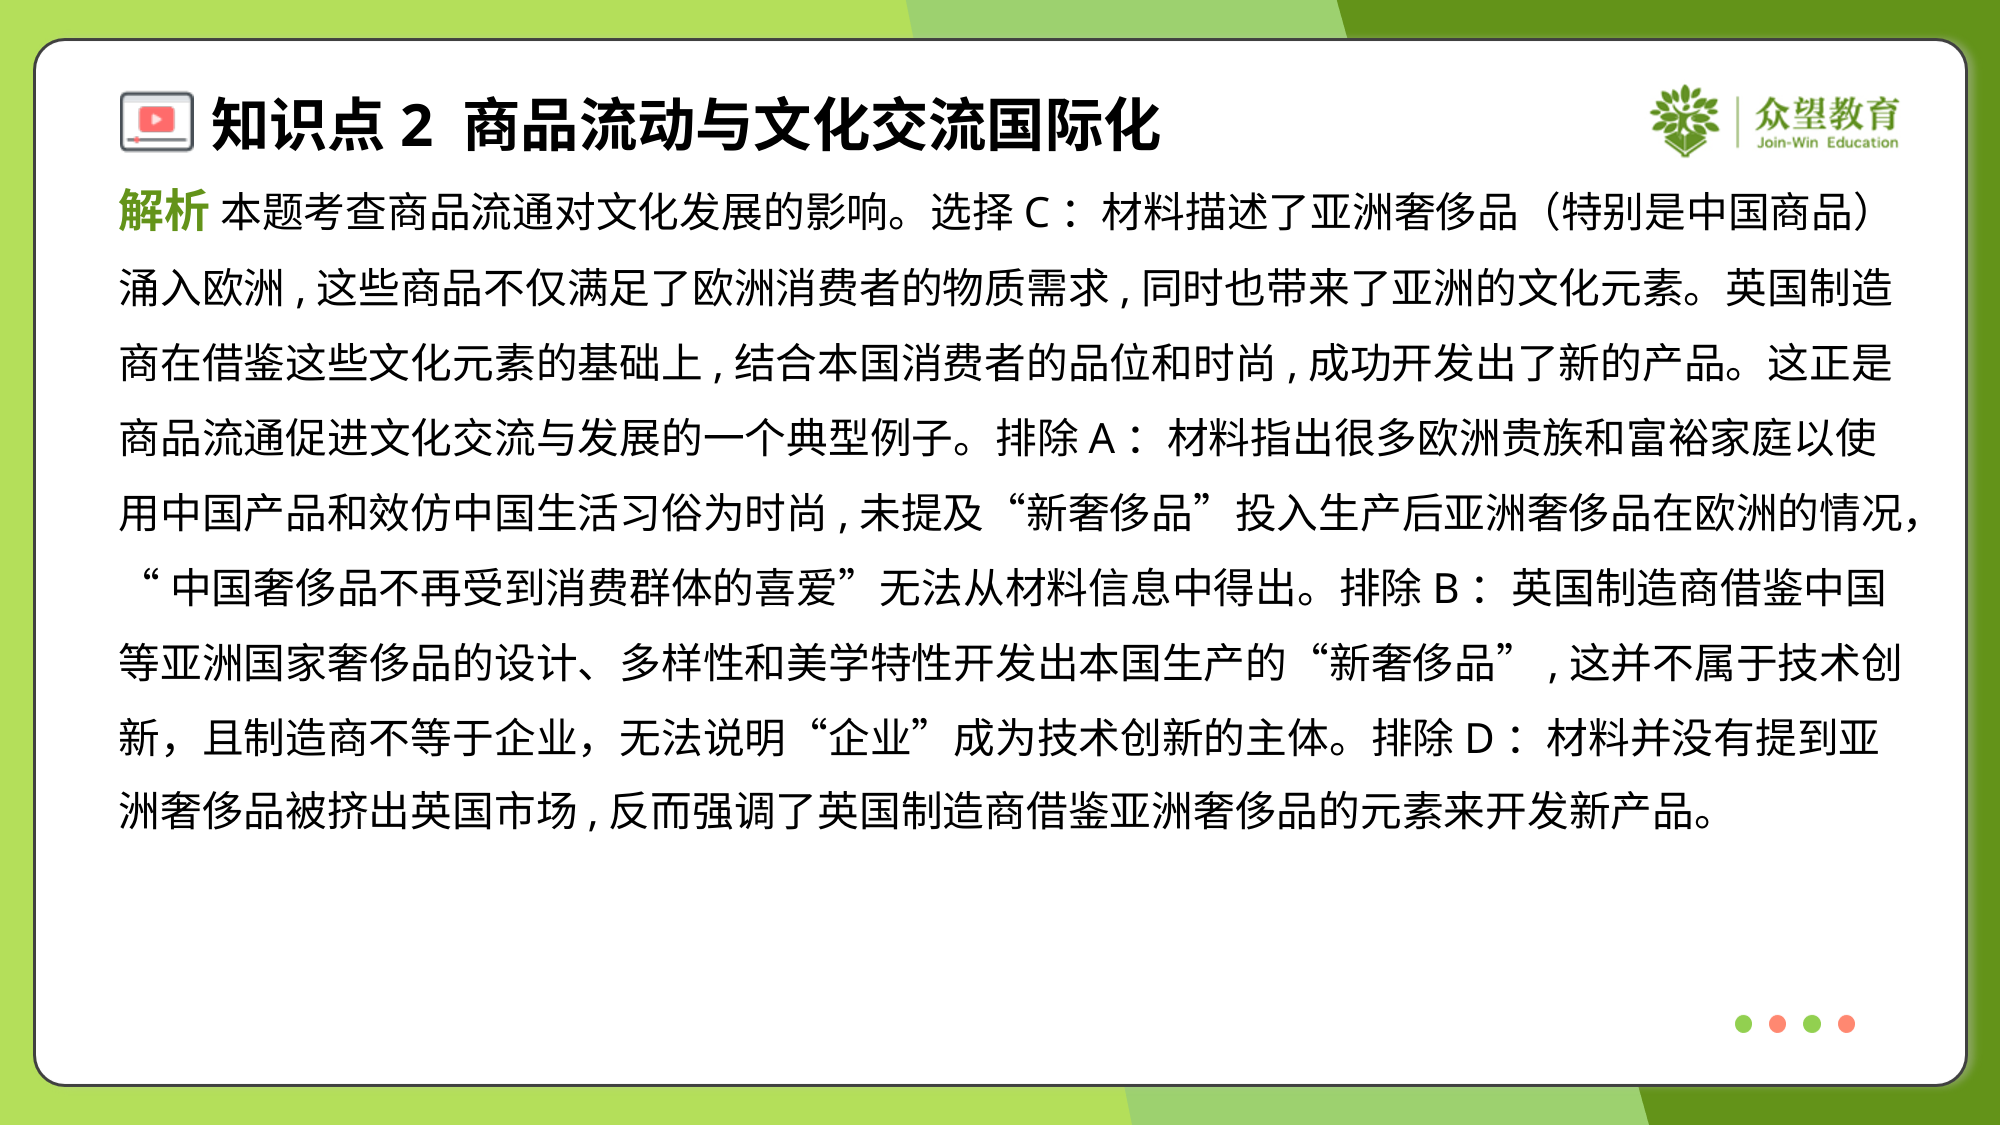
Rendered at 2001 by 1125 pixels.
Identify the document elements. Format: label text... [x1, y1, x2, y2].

picture [0, 0, 2000, 1125]
text_box 解析 本题考查商品流通对文化发展的影响。选择C：材料描述了亚洲奢侈品（特别是中国商品） 涌入欧洲,这些商品不仅满足了欧洲消费者的物质需求,同时也带来了亚洲的文化元素。英国制造 商在借鉴这些文化元素的基础上,结合本国消费者的品位和时尚,成功开发出了新的产品。这正是 商品流通促进文化交流与发展的一个典型例子。排除A：材料指出很多欧洲贵族和富裕家庭以使 用中国产品和效仿中国生活习俗为时尚,未提及“新奢侈品”投入生产后亚洲奢侈品在欧洲的情况， “中国奢侈品不再受到消费群体的喜爱”无法从材料信息中得出。排除B：英国制造商借鉴中国 等亚洲国家奢侈品的设计、多样性和美学特性开发出本国生产的“新奢侈品”,这并不属于技术创 新，且制造商不等于企业，无法说明“企业”成为技术创新的主体。排除D：材料并没有提到亚 洲奢侈品被挤出英国市场,反而强调了英国制造商借鉴亚洲奢侈品的元素来开发新产品。 [118, 159, 1883, 827]
